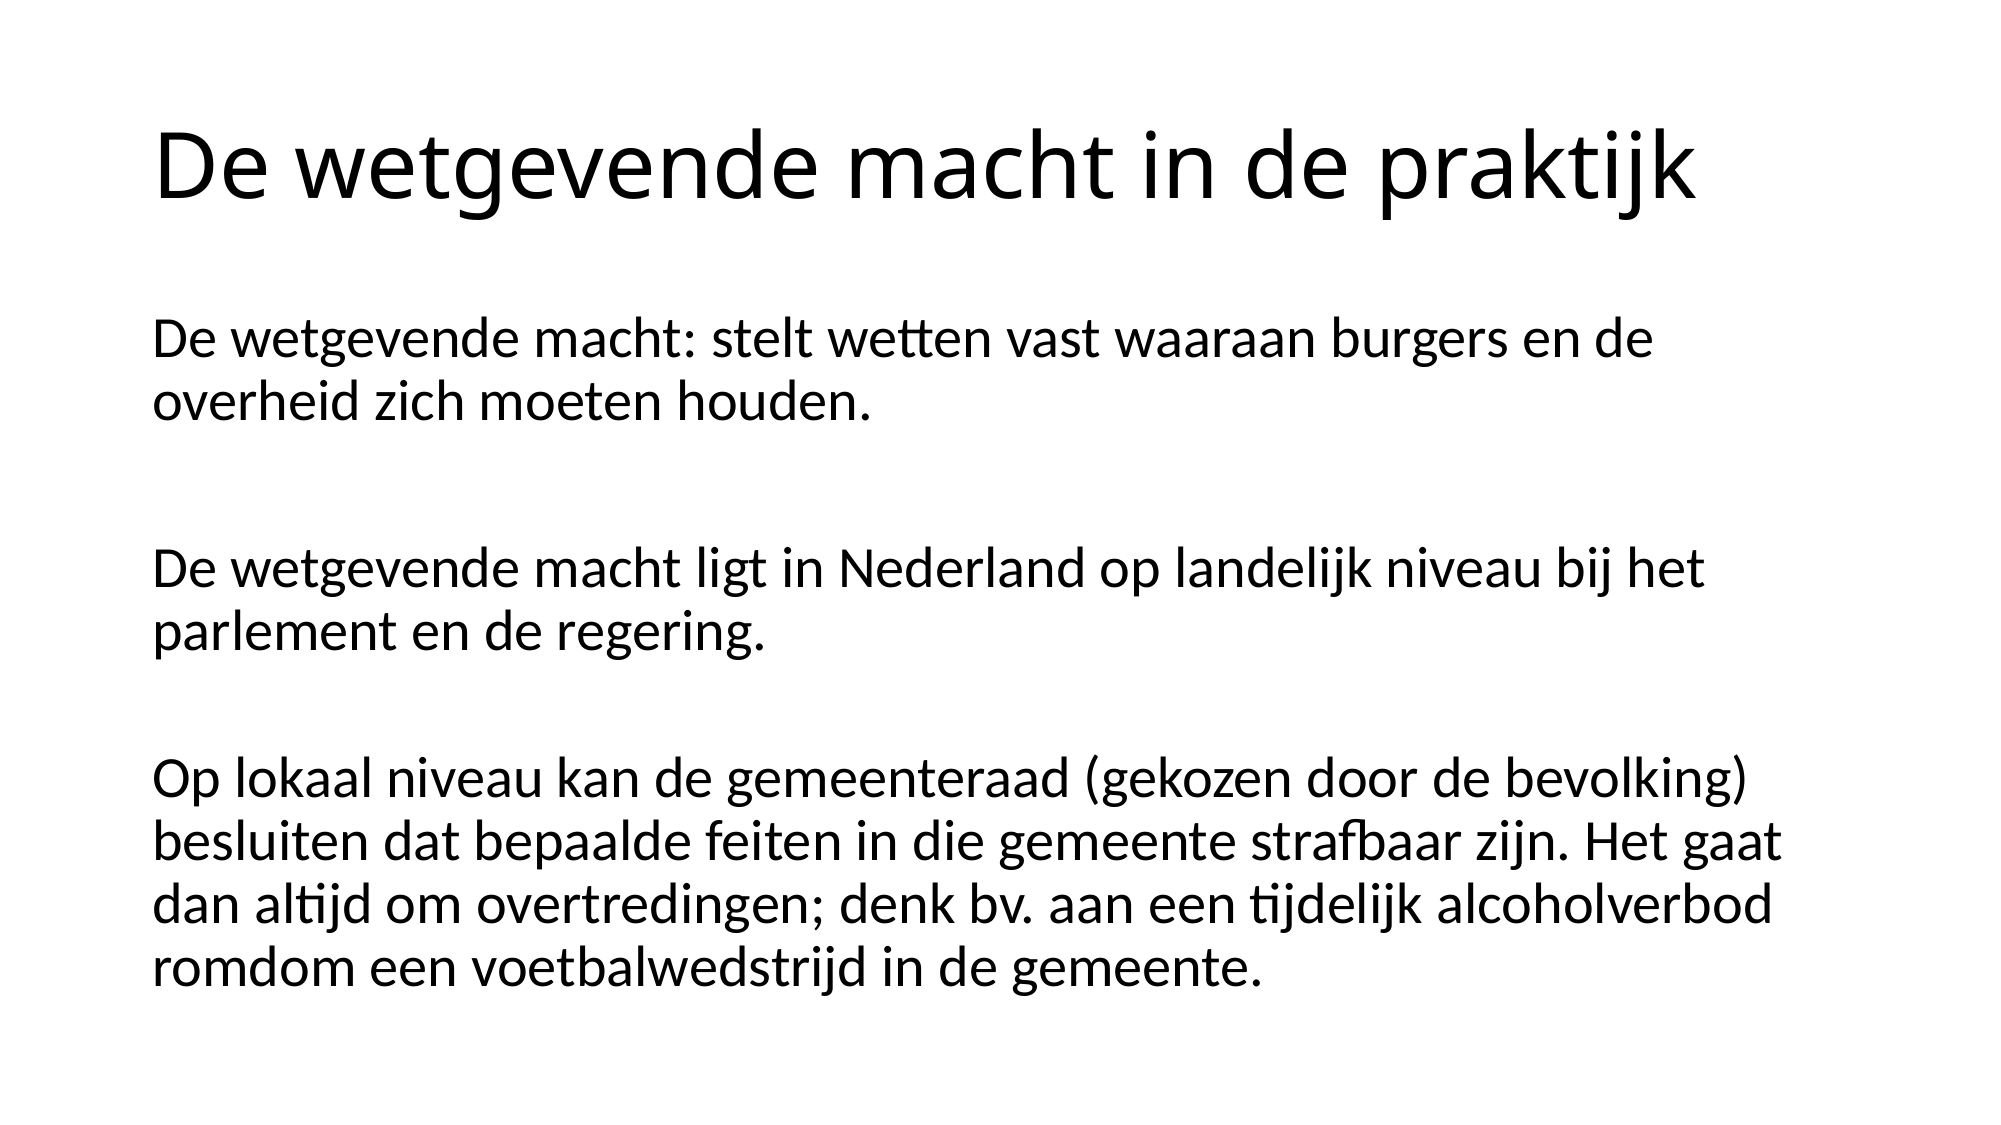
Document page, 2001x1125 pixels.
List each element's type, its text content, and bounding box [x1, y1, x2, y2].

list De wetgevende macht: stelt wetten vast waaraan burgers en de overheid zich moeten houden. De wetgevende macht ligt in Nederland op landelijk niveau bij het parlement en de regering. Op lokaal niveau kan de gemeenteraad (gekozen door de bevolking) besluiten dat bepaalde feiten in die gemeente strafbaar zijn. Het gaat dan altijd om overtredingen; denk bv. aan een tijdelijk alcoholverbod romdom een voetbalwedstrijd in de gemeente. [137, 299, 1863, 1014]
title De wetgevende macht in de praktijk [137, 59, 1863, 278]
